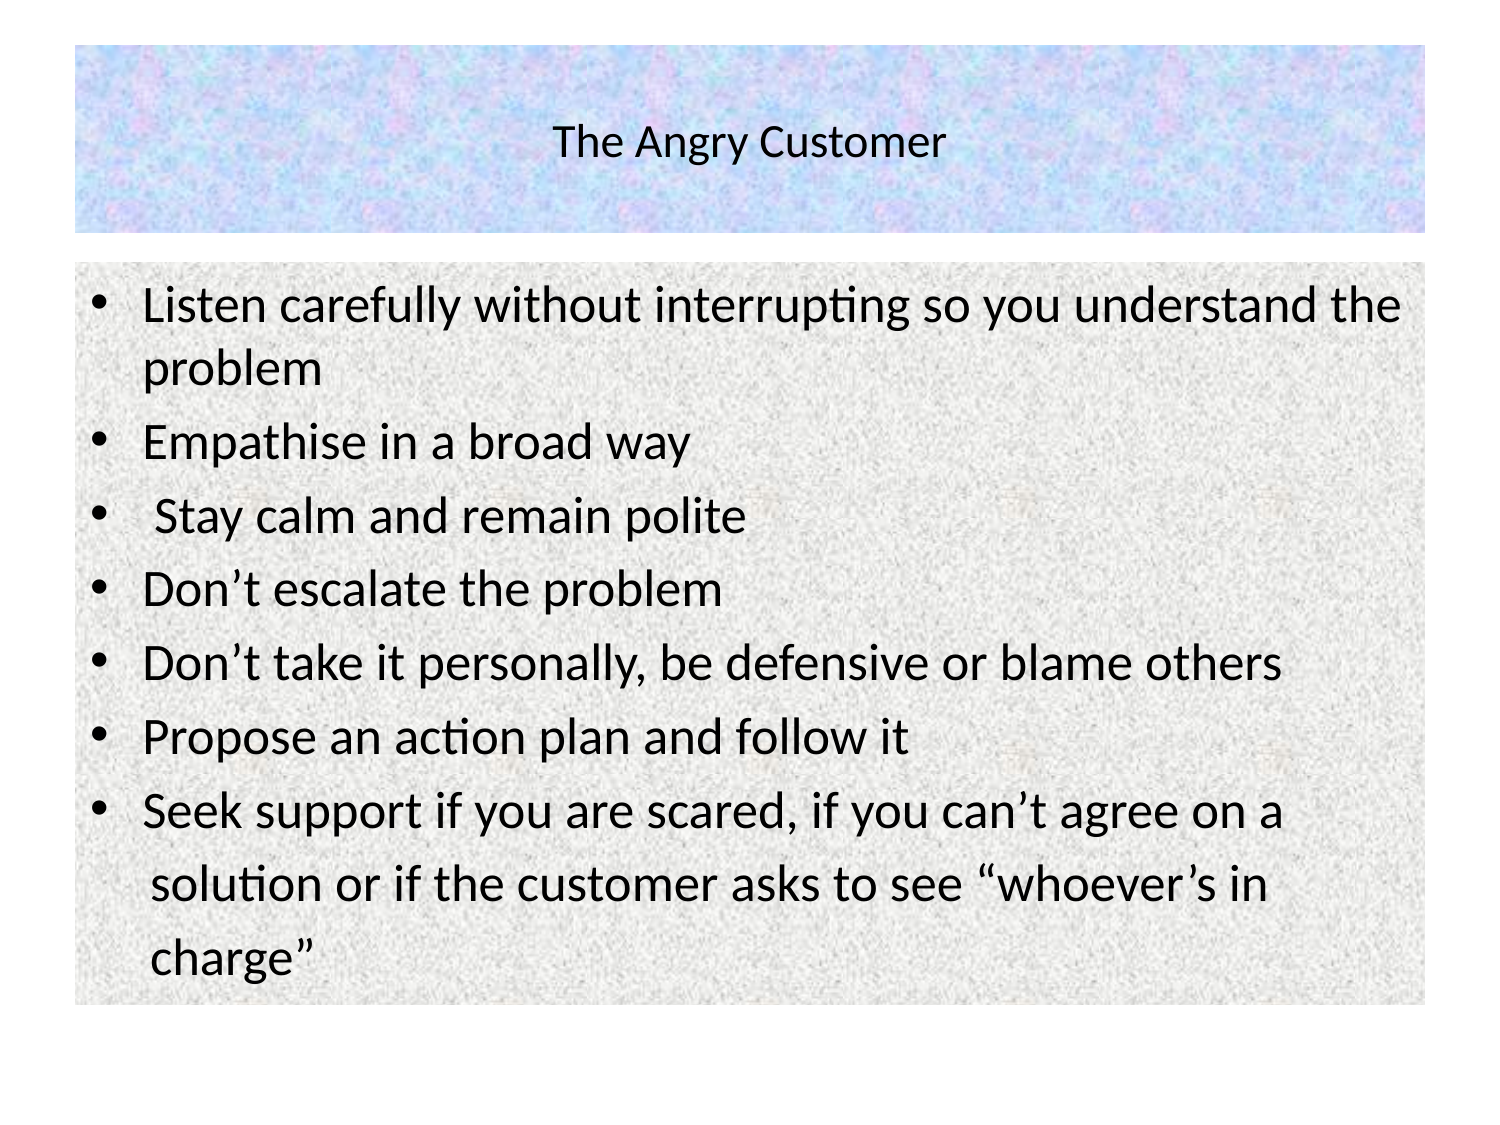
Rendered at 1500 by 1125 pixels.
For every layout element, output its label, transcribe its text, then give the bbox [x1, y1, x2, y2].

title The Angry Customer [75, 45, 1425, 233]
list Listen carefully without interrupting so you understand the problem Empathise in a broad way Stay calm and remain polite Don’t escalate the problem Don’t take it personally, be defensive or blame others Propose an action plan and follow it Seek support if you are scared, if you can’t agree on a solution or if the customer asks to see “whoever’s in charge” [75, 262, 1425, 1005]
